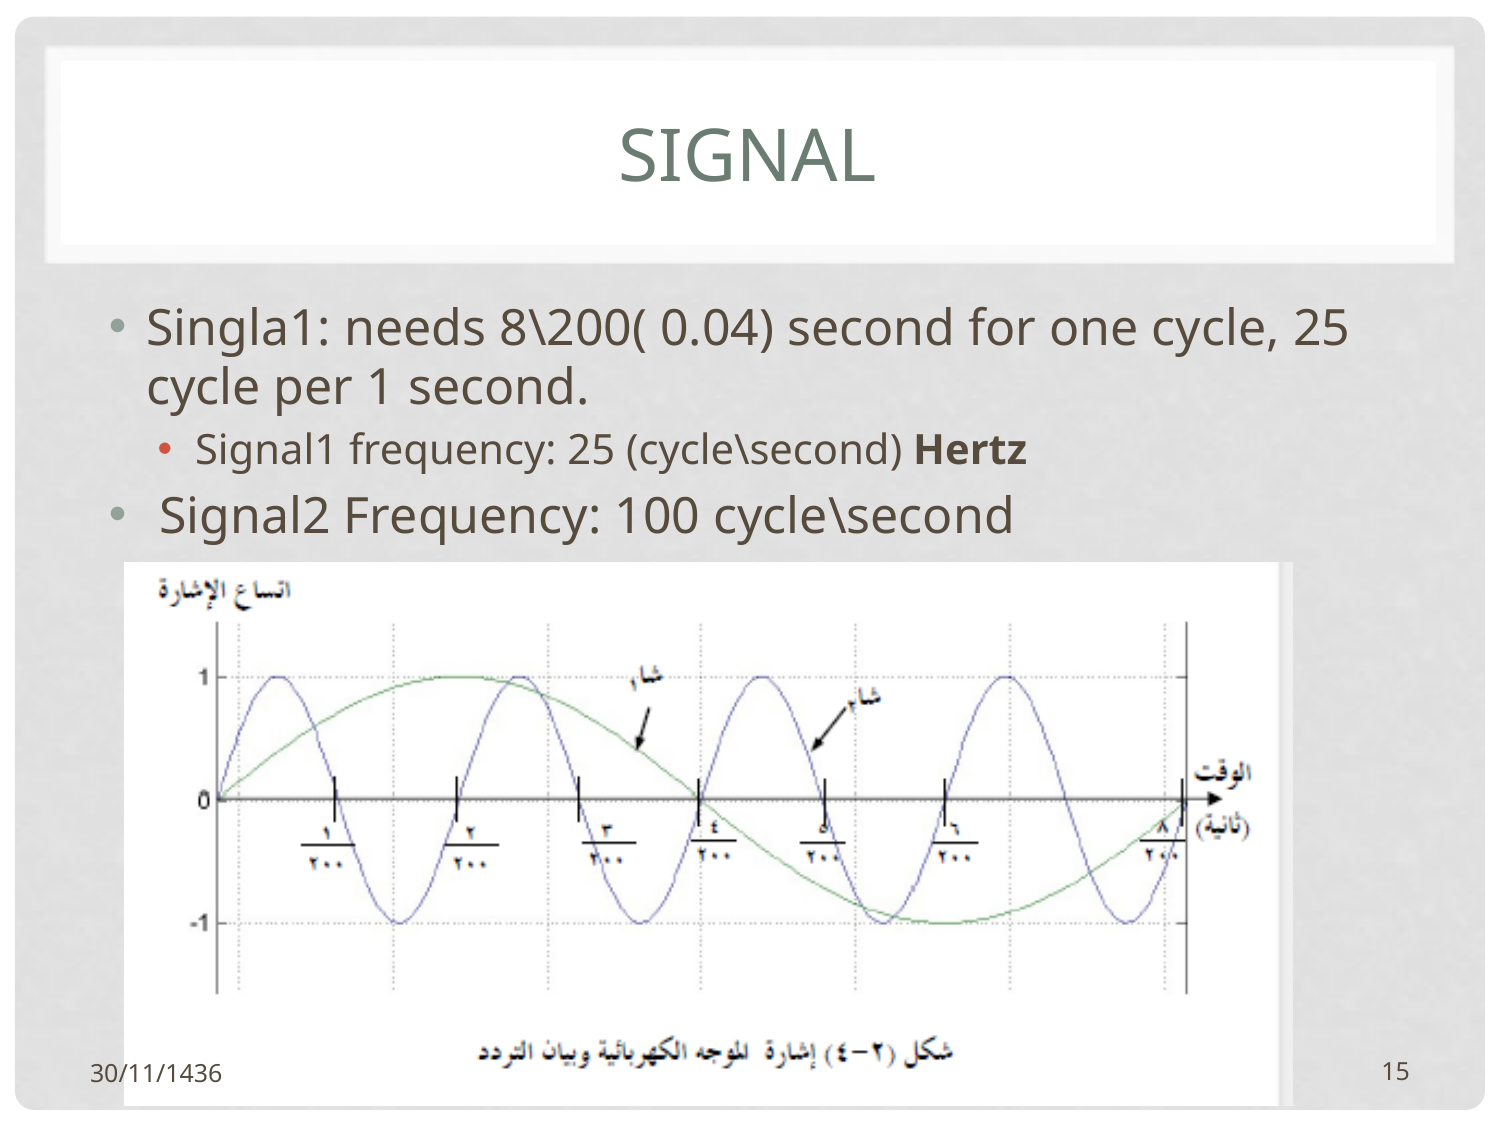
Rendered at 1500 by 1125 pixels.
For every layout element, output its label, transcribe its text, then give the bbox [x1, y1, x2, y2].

slide_number 15 [1294, 1042, 1425, 1103]
list Singla1: needs 8\200( 0.04) second for one cycle, 25 cycle per 1 second. Signal1 frequency: 25 (cycle\second) Hertz Signal2 Frequency: 100 cycle\second [75, 287, 1425, 1005]
title signal [69, 66, 1425, 238]
picture [123, 562, 1294, 1107]
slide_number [75, 1042, 123, 1103]
